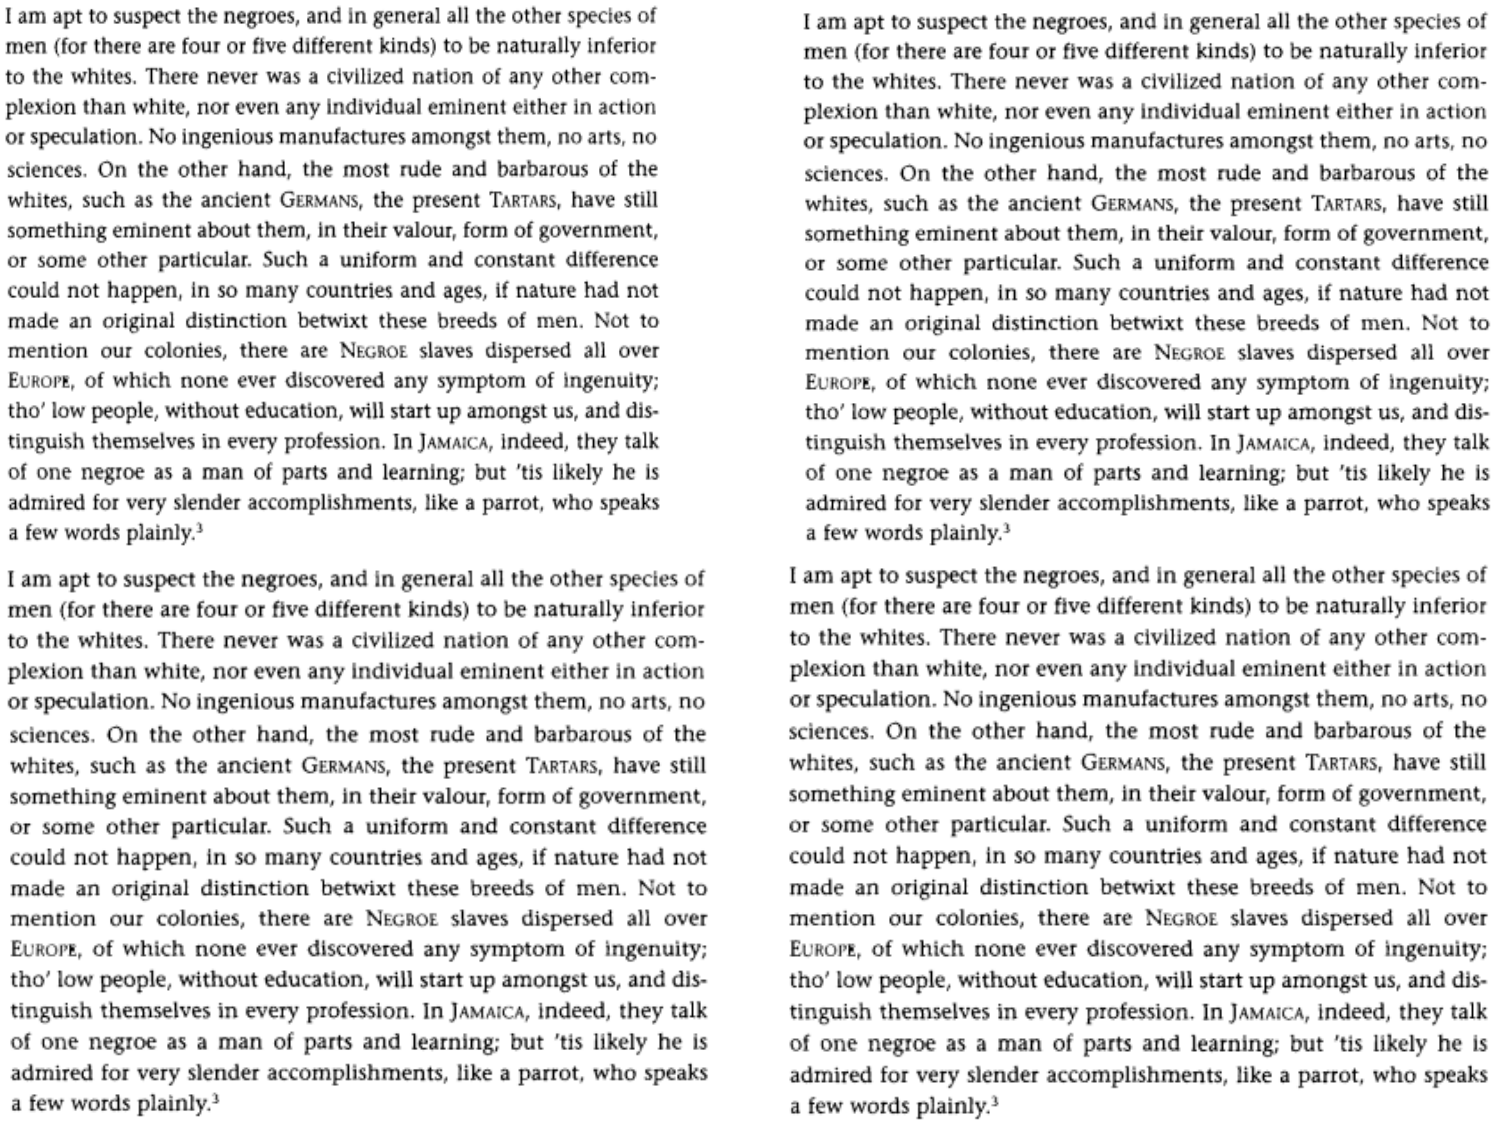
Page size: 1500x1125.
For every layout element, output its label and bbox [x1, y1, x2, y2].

text_box [781, 557, 1497, 1124]
text_box [1, 561, 717, 1120]
text_box [0, 0, 668, 550]
text_box [796, 4, 1499, 550]
